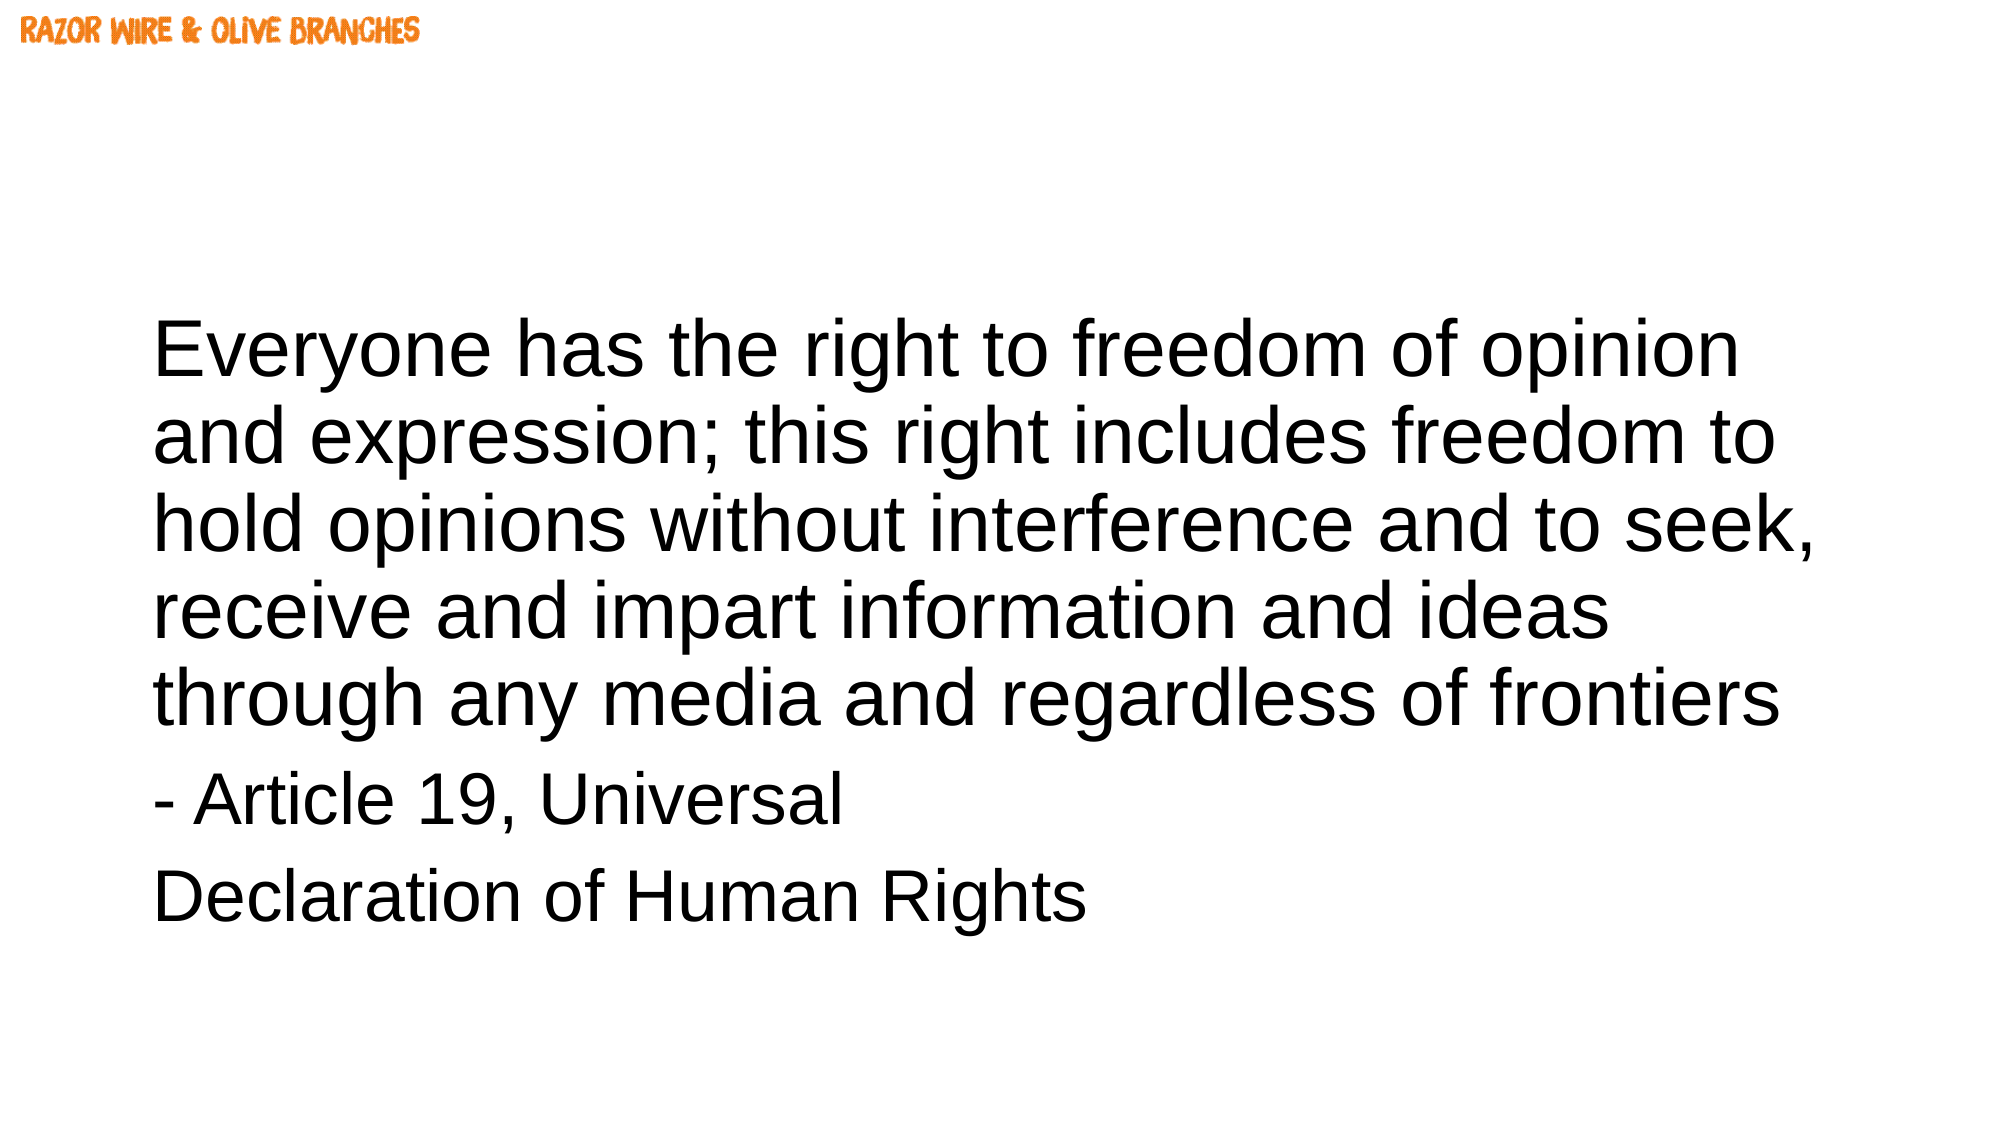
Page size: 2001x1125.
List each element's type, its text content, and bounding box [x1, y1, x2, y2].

list Everyone has the right to freedom of opinion and expression; this right includes freedom to hold opinions without interference and to seek, receive and impart information and ideas through any media and regardless of frontiers - Article 19, Universal Declaration of Human Rights [137, 299, 1863, 1014]
